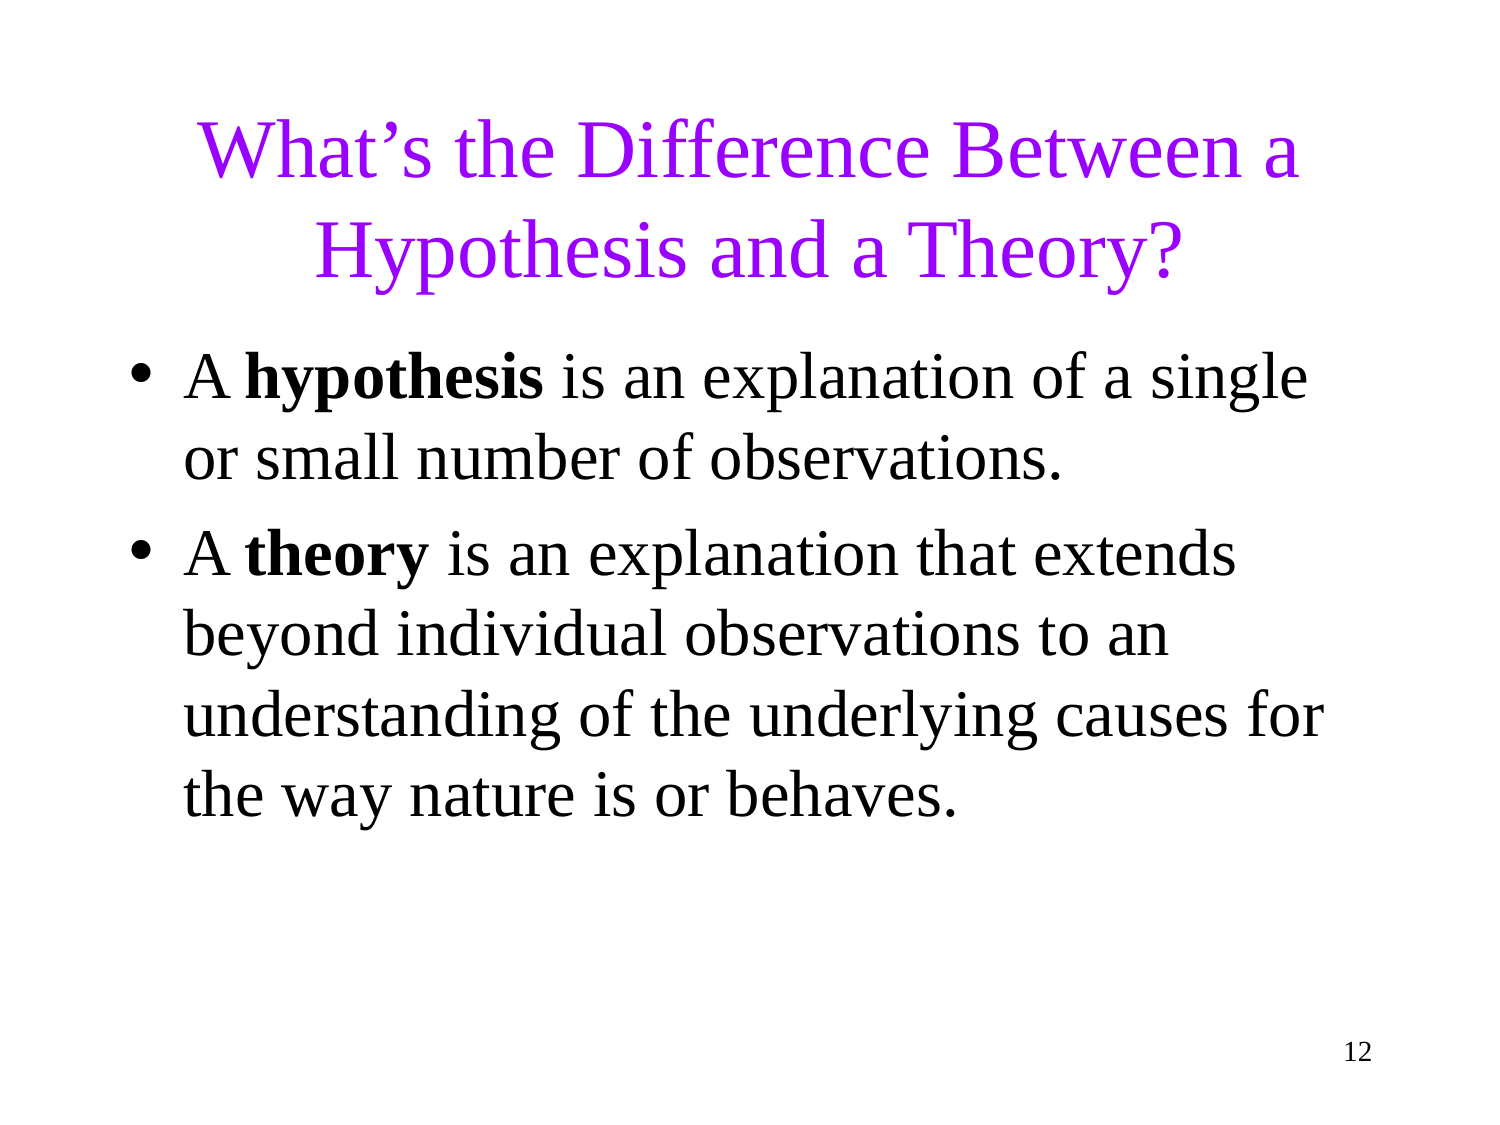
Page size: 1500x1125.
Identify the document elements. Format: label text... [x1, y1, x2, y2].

text_box A hypothesis is an explanation of a single or small number of observations. A theory is an explanation that extends beyond individual observations to an understanding of the underlying causes for the way nature is or behaves. [112, 324, 1388, 1000]
text_box What’s the Difference Between a Hypothesis and a Theory? [112, 99, 1388, 288]
text_box <number> [1074, 1024, 1388, 1100]
